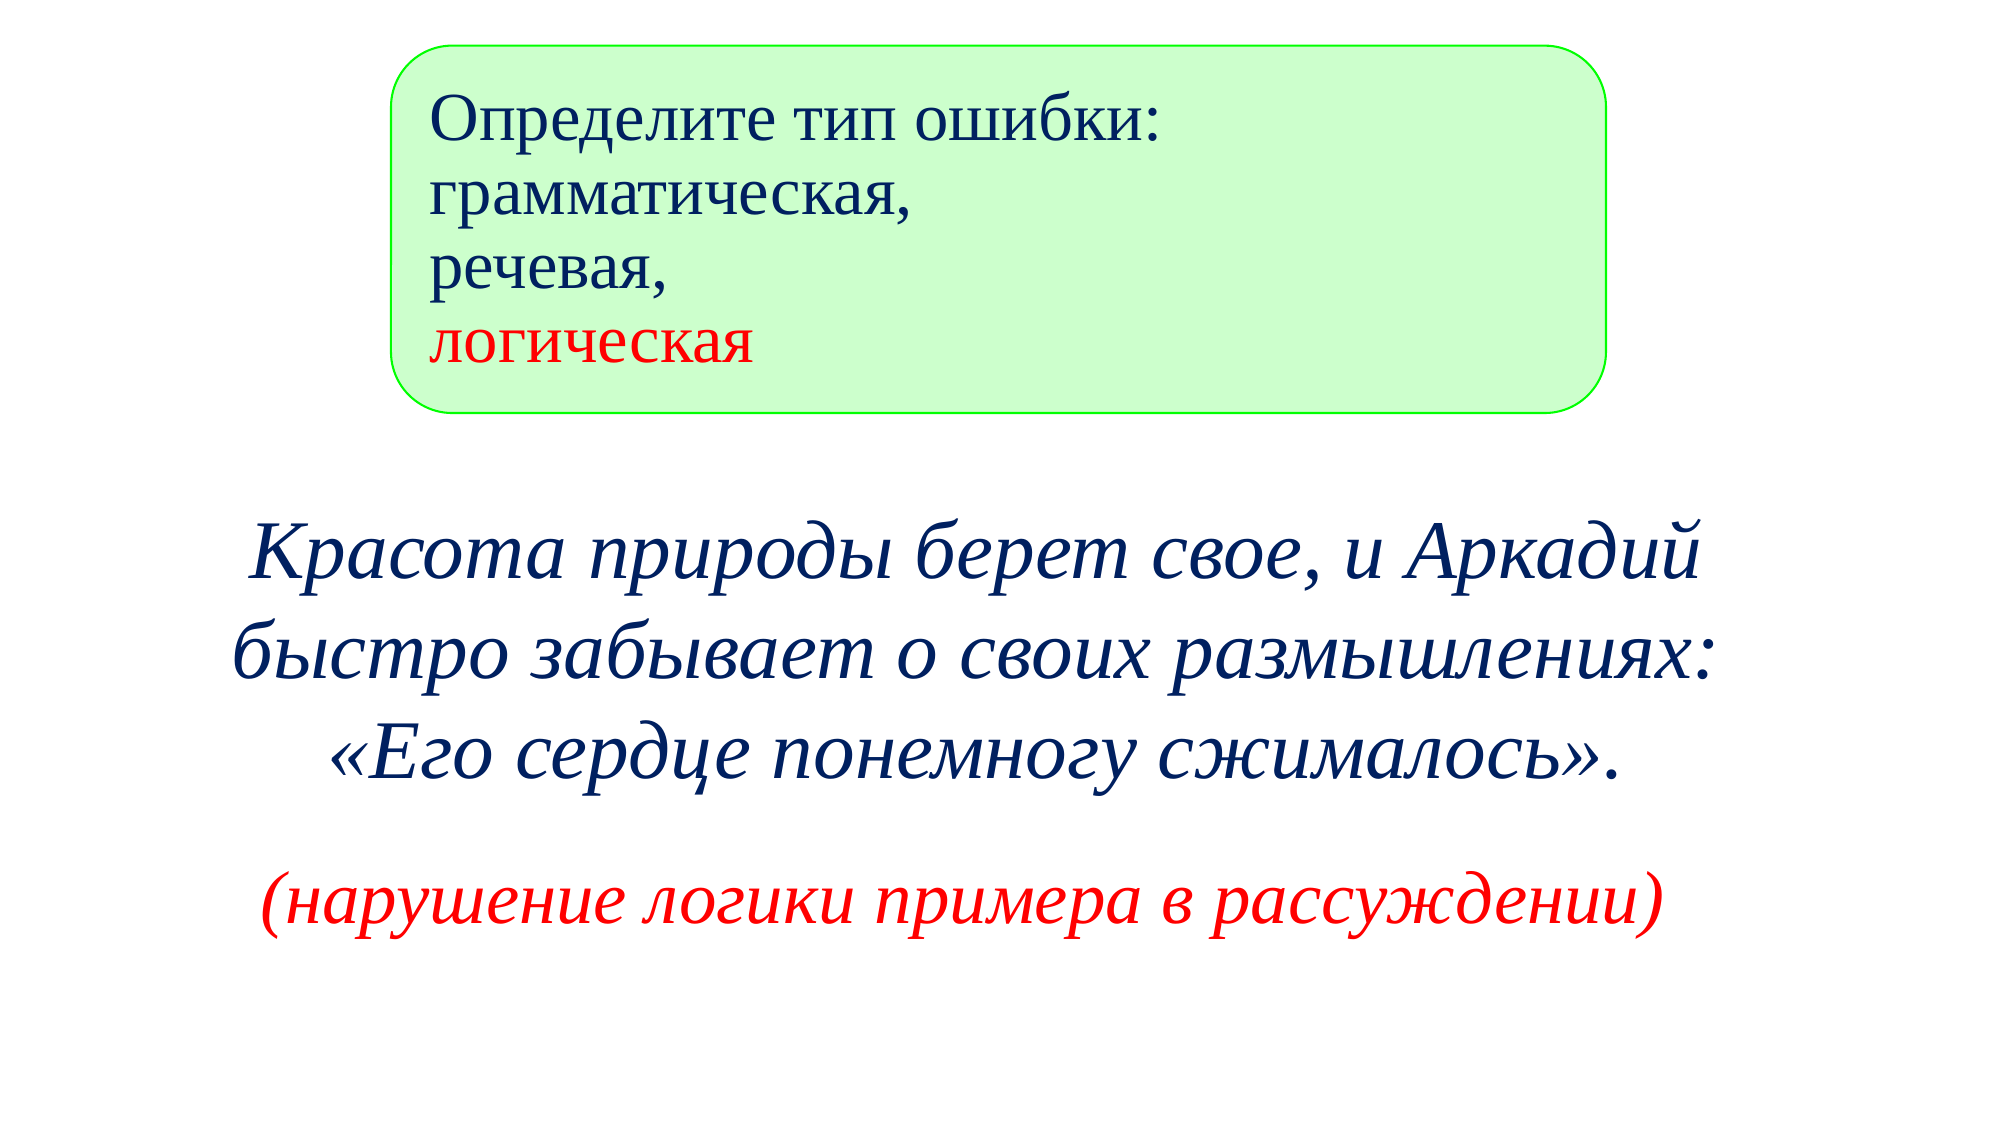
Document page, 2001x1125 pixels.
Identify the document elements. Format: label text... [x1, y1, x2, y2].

text_box (нарушение логики примера в рассуждении) [98, 851, 1823, 947]
text_box Красота природы берет свое, и Аркадий быстро забывает о своих размышлениях: «Его сердце понемногу сжималось». [129, 487, 1824, 803]
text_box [390, 45, 1606, 414]
